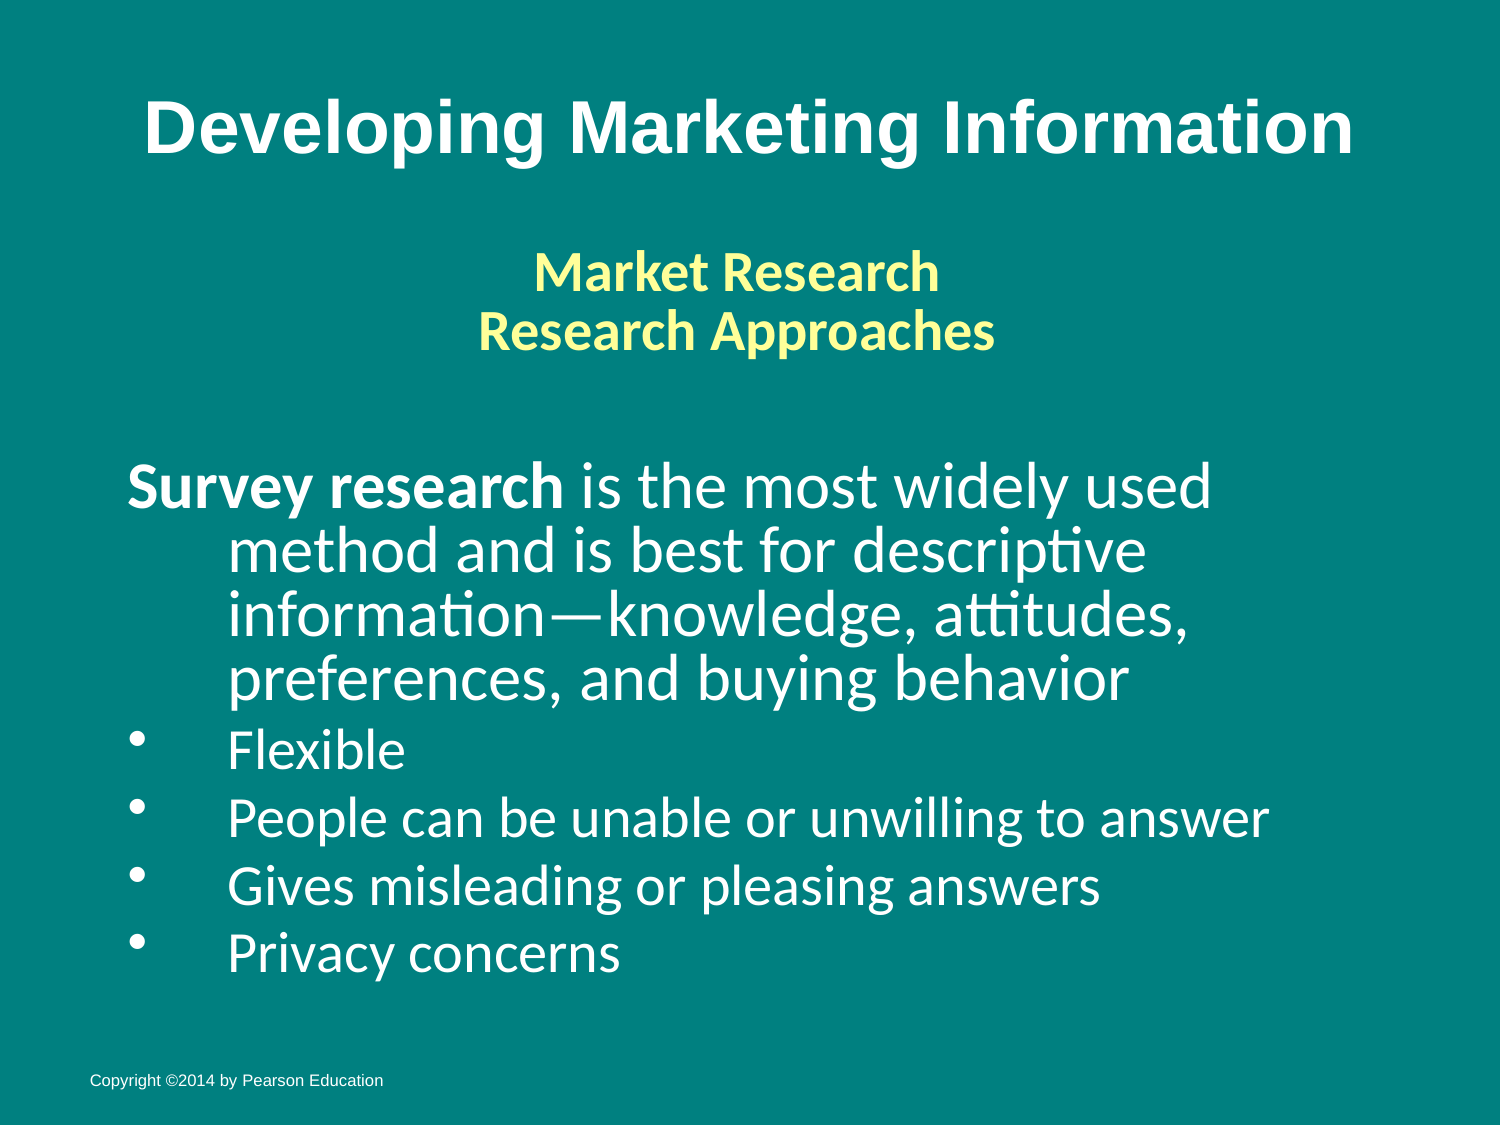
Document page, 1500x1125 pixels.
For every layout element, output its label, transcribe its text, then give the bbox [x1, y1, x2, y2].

text_box Copyright ©2014 by Pearson Education [74, 1062, 825, 1098]
list Market Research Research Approaches [149, 237, 1326, 301]
list Survey research is the most widely used method and is best for descriptive information—knowledge, attitudes, preferences, and buying behavior Flexible People can be unable or unwilling to answer Gives misleading or pleasing answers Privacy concerns [112, 449, 1388, 1125]
title Developing Marketing Information [112, 37, 1388, 226]
